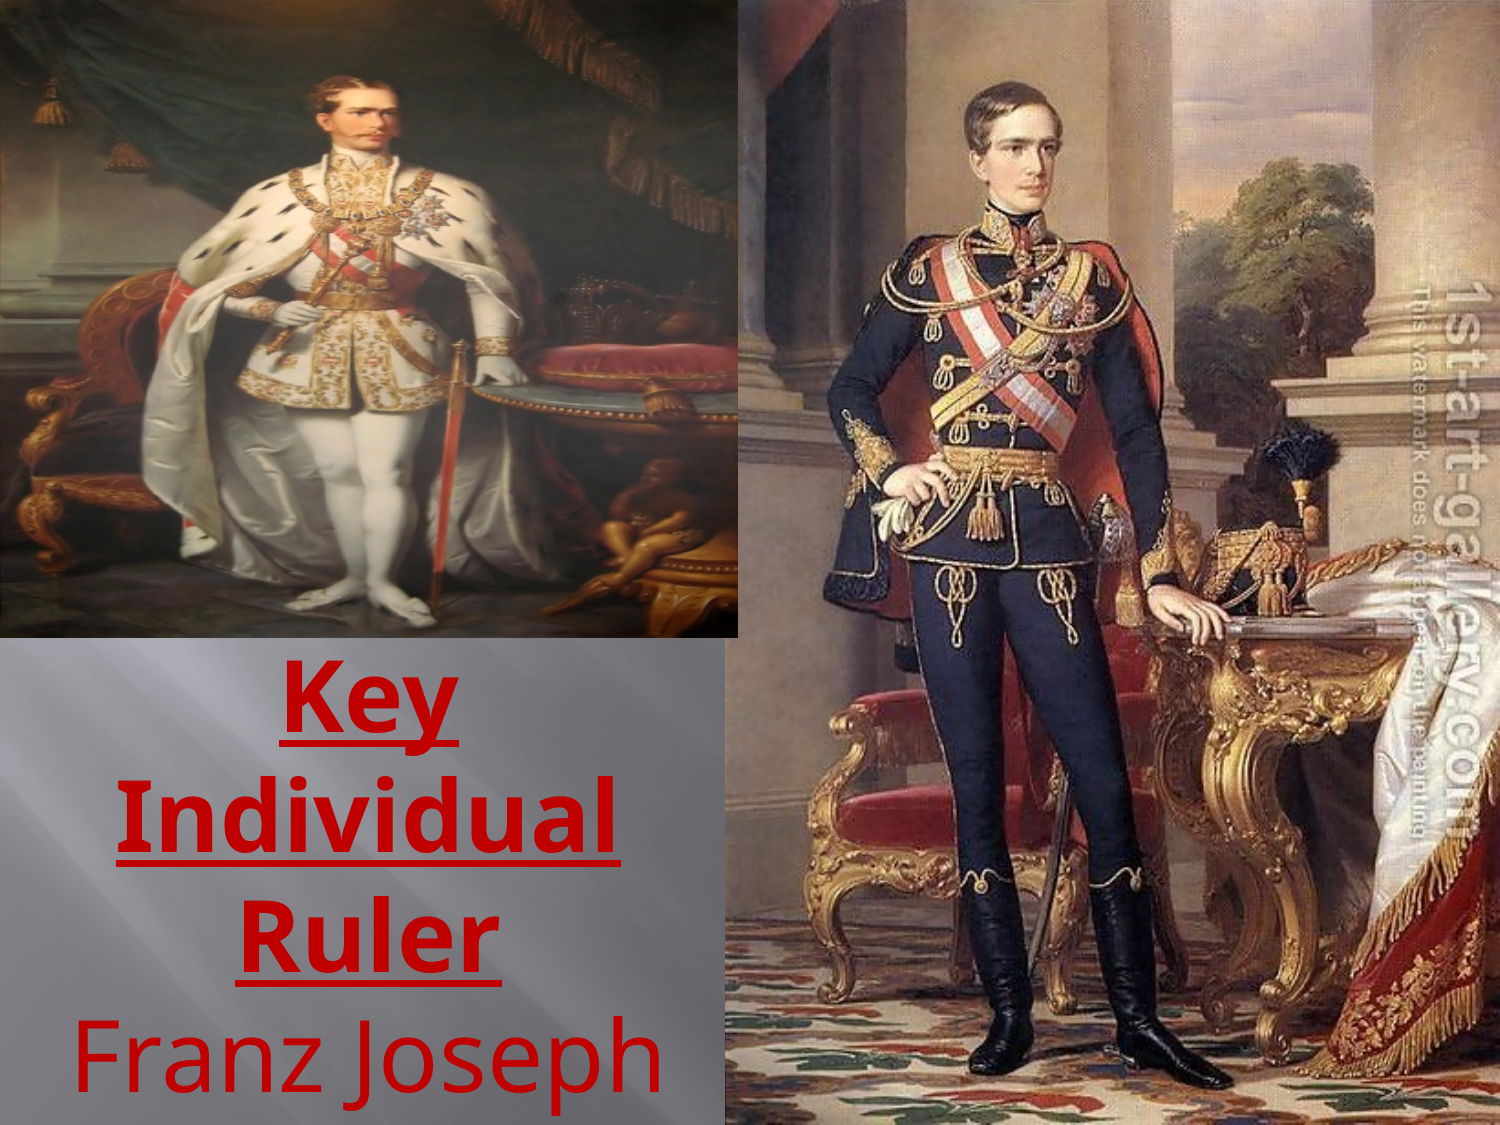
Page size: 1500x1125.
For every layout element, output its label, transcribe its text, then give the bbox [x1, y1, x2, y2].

text_box Key Individual Ruler Franz Joseph Hapsburg I [0, 638, 724, 1125]
picture [0, 0, 1500, 1125]
